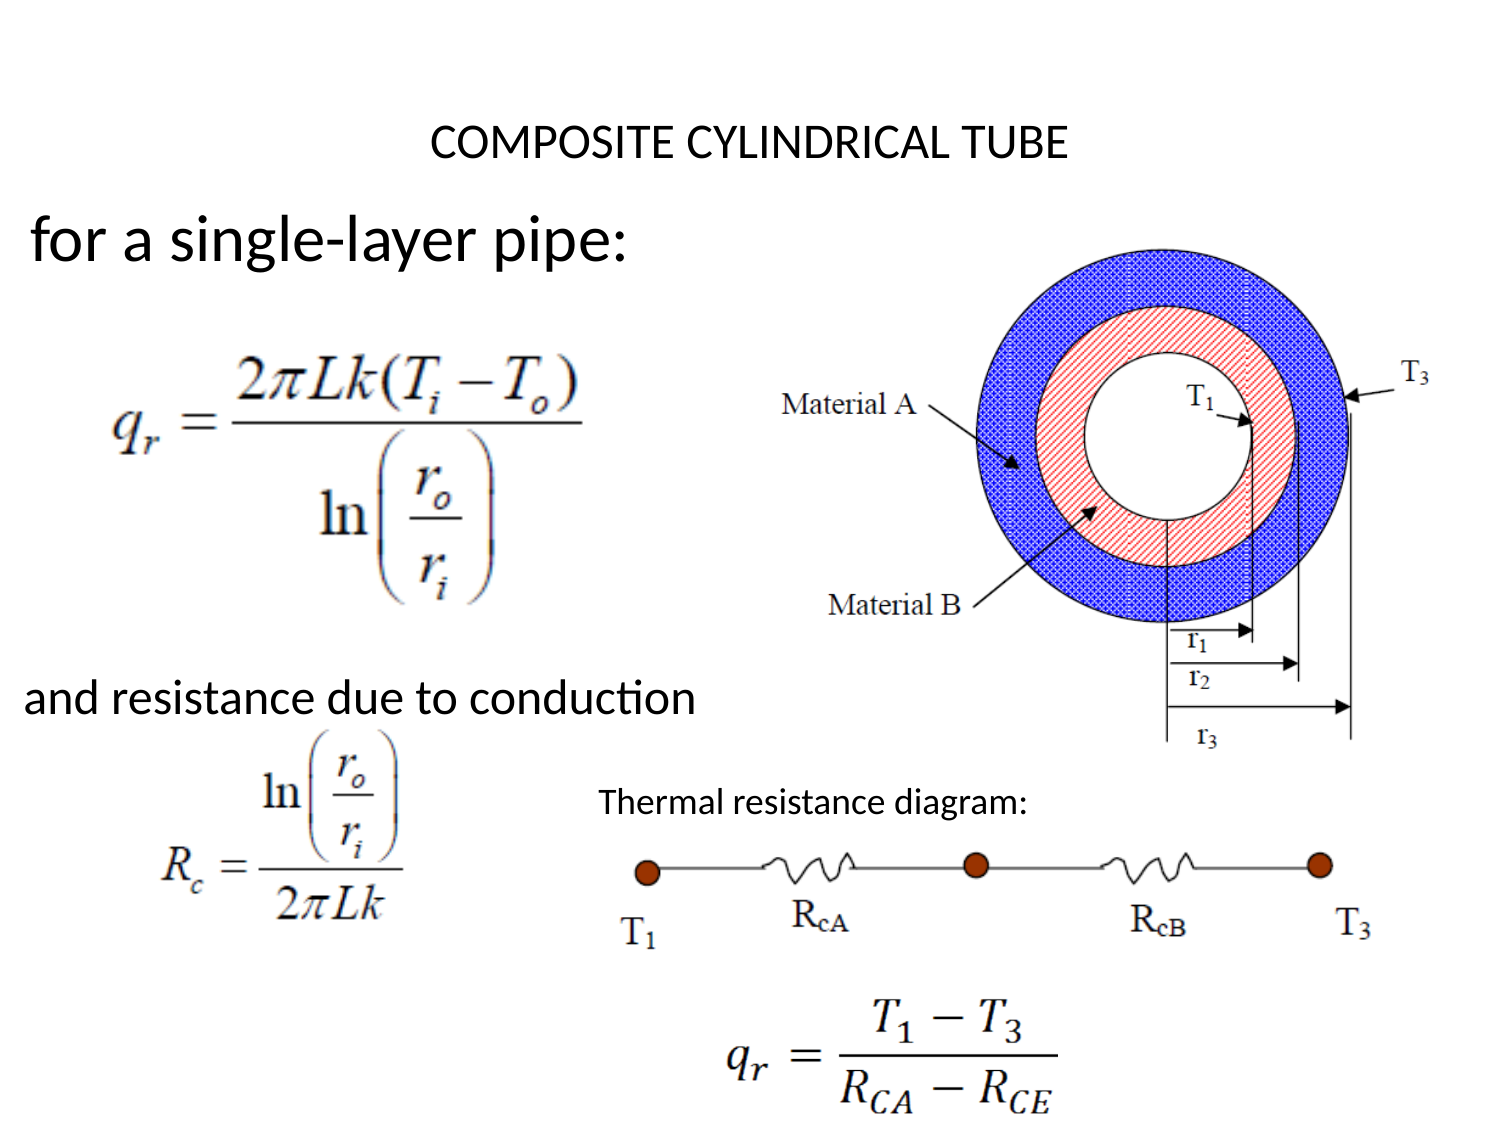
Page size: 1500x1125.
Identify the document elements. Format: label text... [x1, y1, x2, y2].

picture [562, 837, 1385, 954]
picture [99, 724, 426, 942]
text_box and resistance due to conduction [0, 612, 725, 733]
title COMPOSITE CYLINDRICAL TUBE [75, 45, 1425, 210]
picture [724, 993, 1059, 1125]
list for a single-layer pipe: [0, 187, 1350, 338]
picture [49, 337, 613, 613]
text_box Thermal resistance diagram: [575, 724, 1050, 830]
picture [749, 212, 1440, 773]
